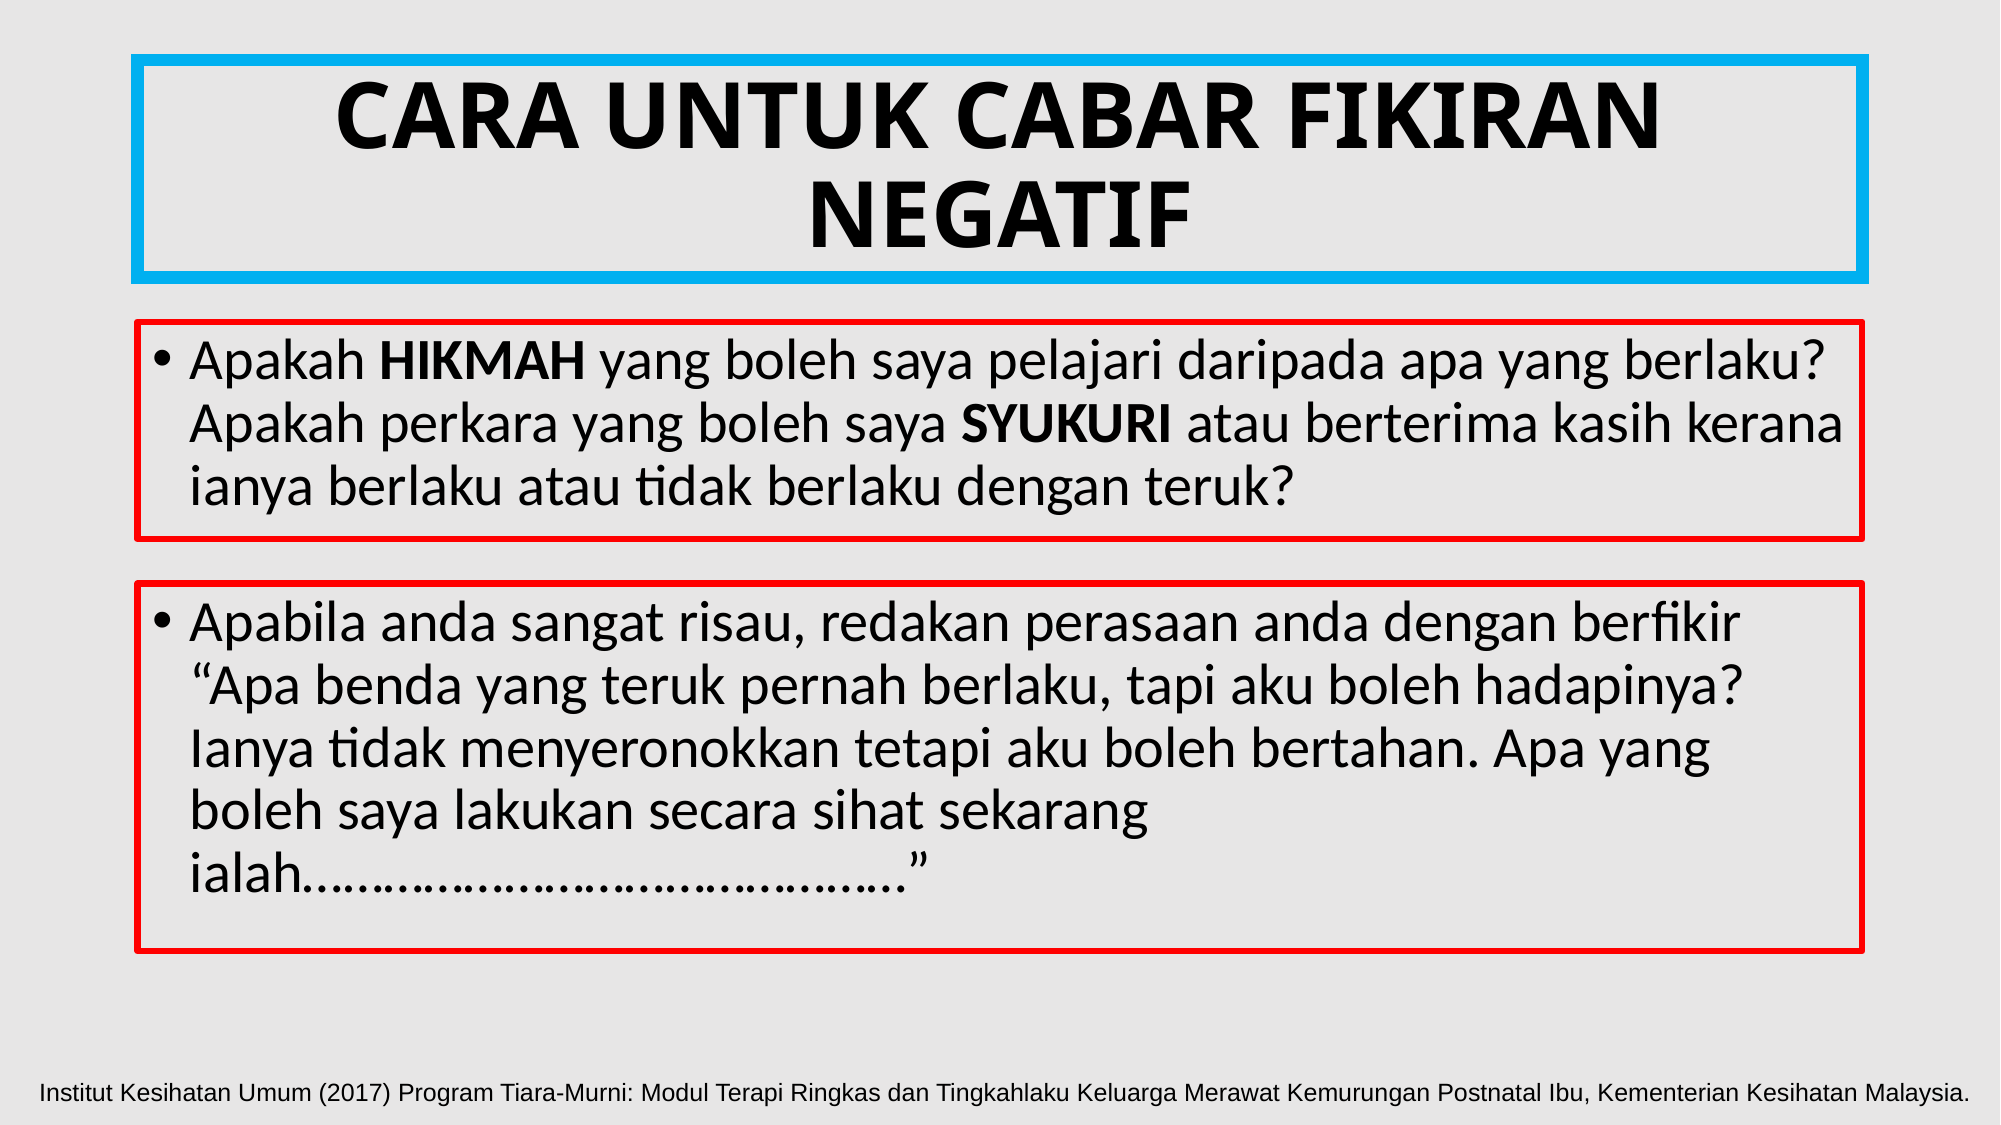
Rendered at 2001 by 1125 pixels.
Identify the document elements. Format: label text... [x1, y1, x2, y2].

text_box Apakah HIKMAH yang boleh saya pelajari daripada apa yang berlaku? Apakah perkara yang boleh saya SYUKURI atau berterima kasih kerana ianya berlaku atau tidak berlaku dengan teruk? [137, 321, 1863, 540]
text_box Institut Kesihatan Umum (2017) Program Tiara-Murni: Modul Terapi Ringkas dan Tingkahlaku Keluarga Merawat Kemurungan Postnatal Ibu, Kementerian Kesihatan Malaysia. [24, 1065, 2000, 1115]
text_box Apabila anda sangat risau, redakan perasaan anda dengan berfikir “Apa benda yang teruk pernah berlaku, tapi aku boleh hadapinya? Ianya tidak menyeronokkan tetapi aku boleh bertahan. Apa yang boleh saya lakukan secara sihat sekarang ialah………………………………………” [137, 583, 1863, 951]
title CARA UNTUK CABAR FIKIRAN NEGATIF [137, 59, 1863, 278]
